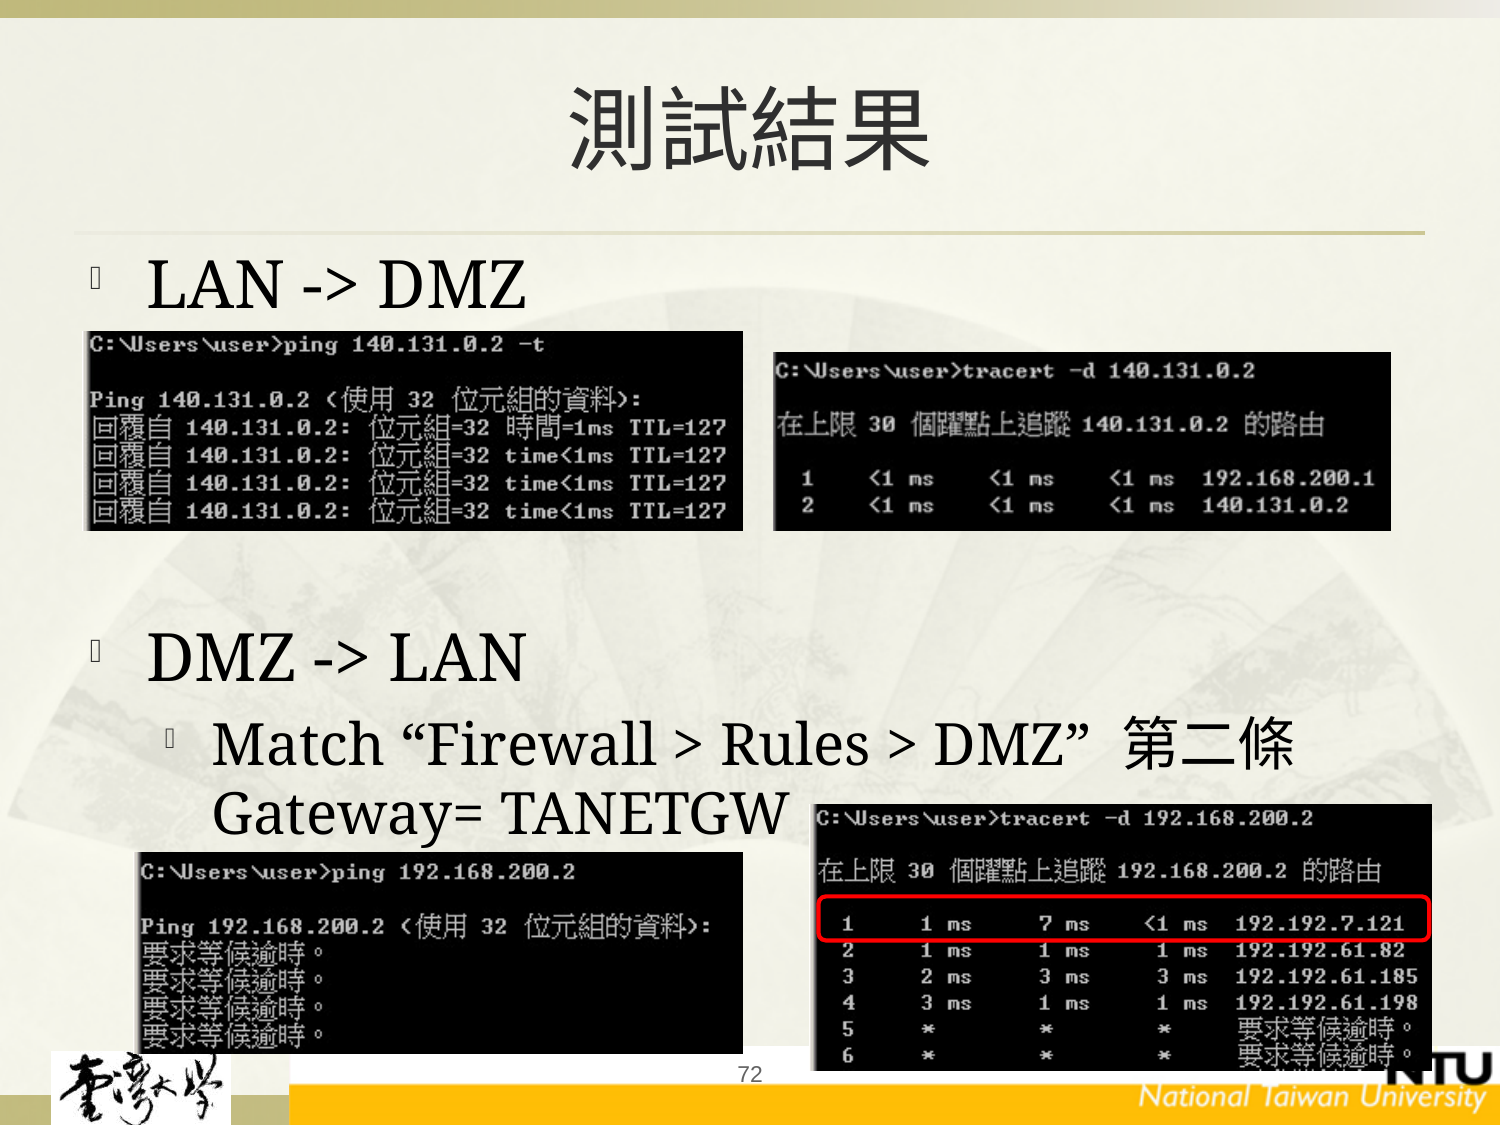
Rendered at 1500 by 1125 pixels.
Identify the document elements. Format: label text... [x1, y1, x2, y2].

picture [81, 330, 744, 531]
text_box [808, 804, 1433, 1071]
list LAN -> DMZ DMZ -> LAN Match “Firewall > Rules > DMZ” 第二條 Gateway= TANETGW [75, 234, 1425, 1032]
picture [773, 351, 1392, 531]
picture [51, 852, 1500, 1125]
title 測試結果 [75, 45, 1425, 209]
slide_number 72 [675, 1050, 825, 1097]
